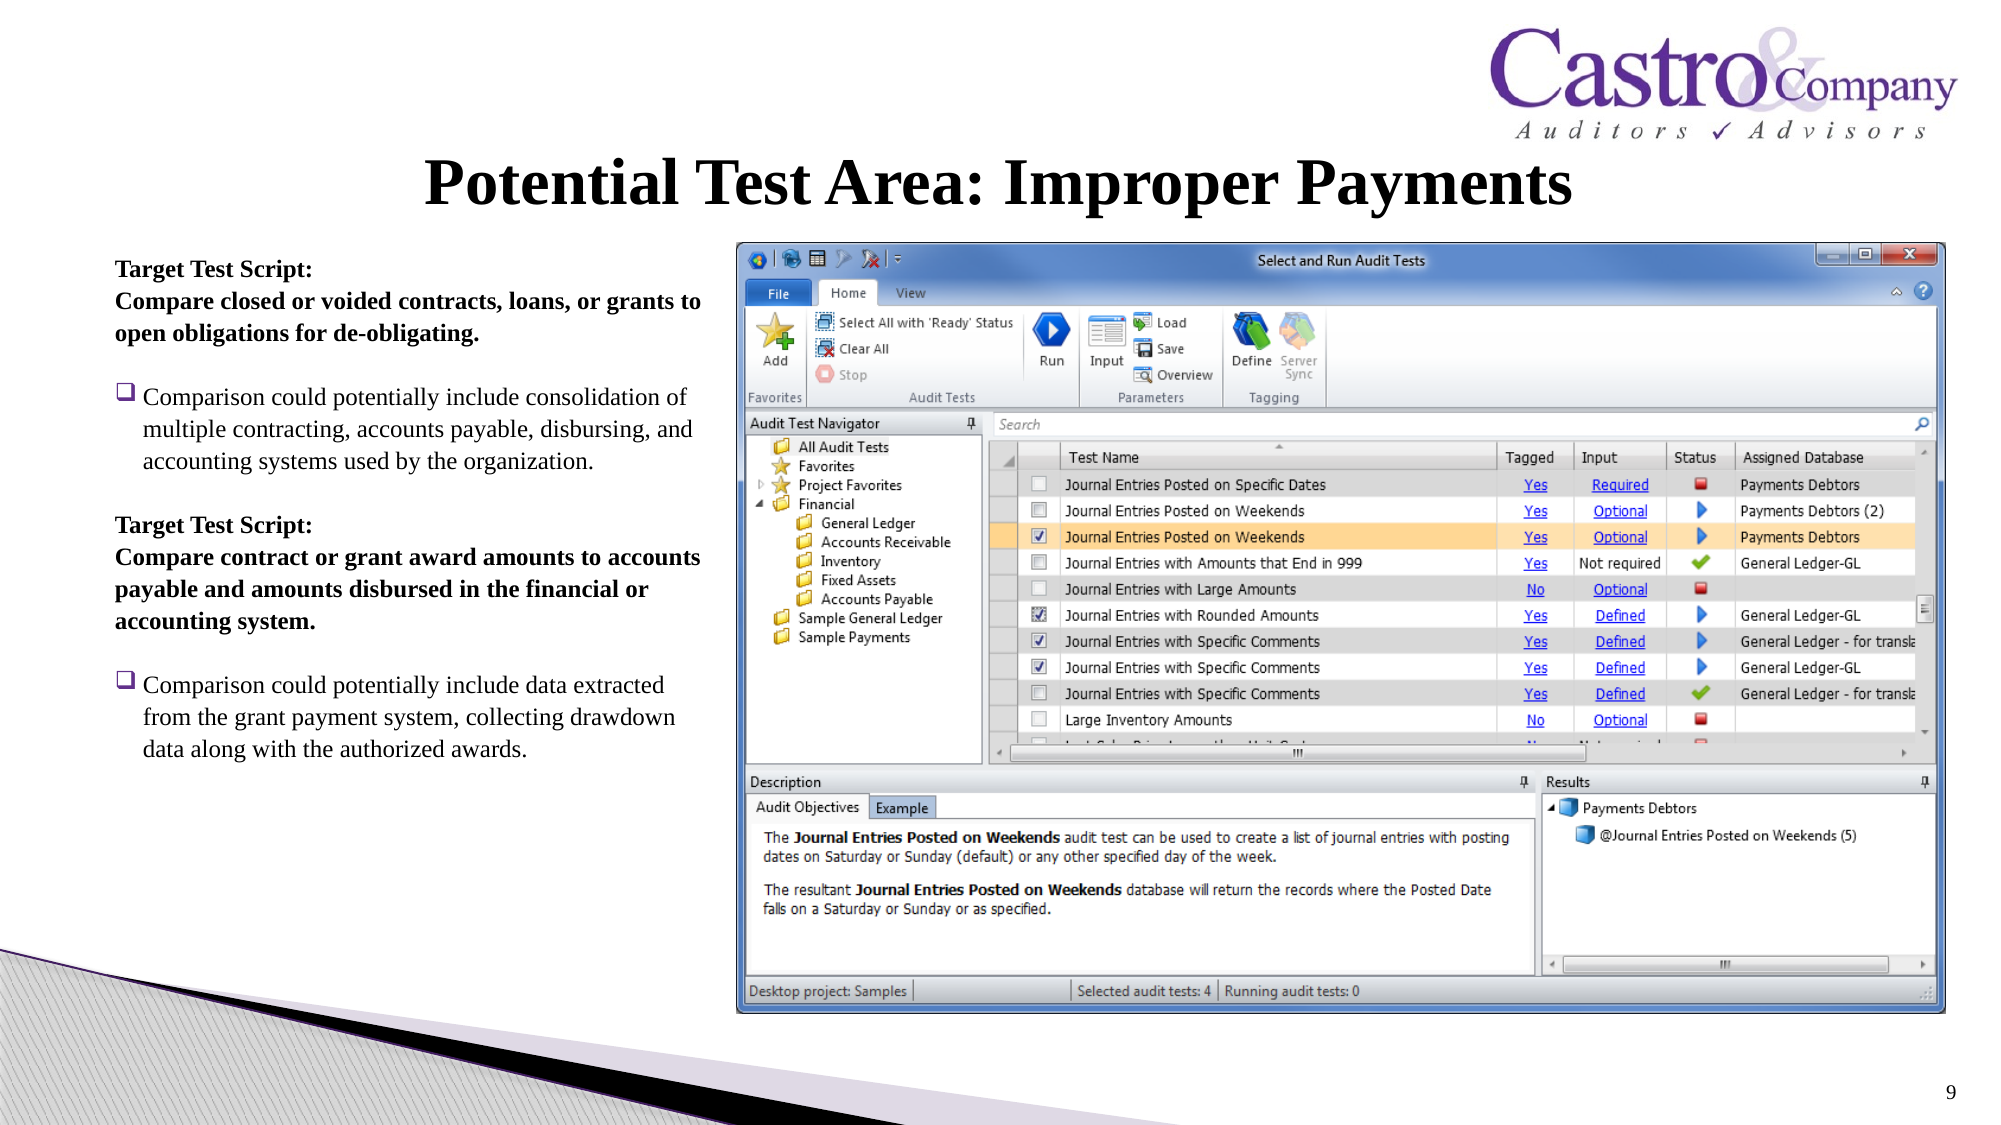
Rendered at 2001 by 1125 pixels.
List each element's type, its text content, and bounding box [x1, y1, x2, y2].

list Target Test Script: Compare closed or voided contracts, loans, or grants to open obligations for de-obligating. Comparison could potentially include consolidation of multiple contracting, accounts payable, disbursing, and accounting systems used by the organization. Target Test Script: Compare contract or grant award amounts to accounts payable and amounts disbursed in the financial or accounting system. Comparison could potentially include data extracted from the grant payment system, collecting drawdown data along with the authorized awards. [99, 243, 722, 986]
picture [736, 242, 1946, 1014]
slide_number 9 [1891, 1051, 1972, 1112]
picture [1488, 24, 1960, 142]
title Potential Test Area: Improper Payments [99, 122, 1900, 233]
